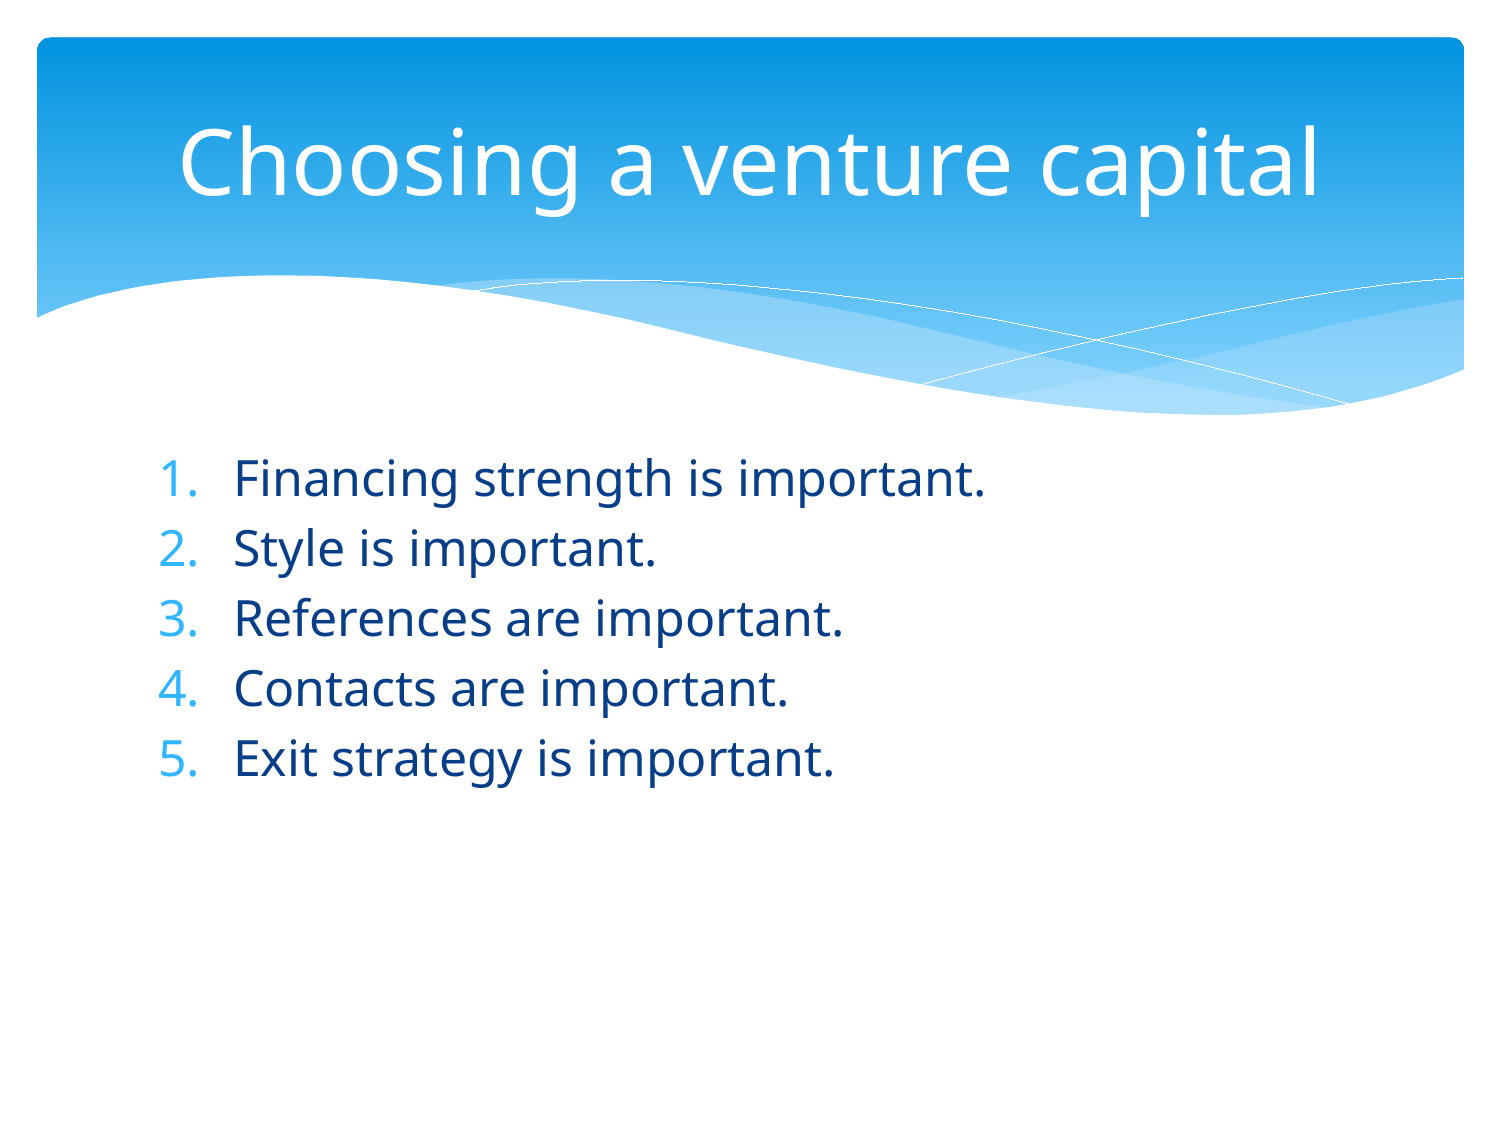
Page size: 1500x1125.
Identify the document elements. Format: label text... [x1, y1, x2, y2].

list Financing strength is important. Style is important. References are important. Contacts are important. Exit strategy is important. [143, 438, 1359, 1005]
title Choosing a venture capital [75, 55, 1425, 261]
